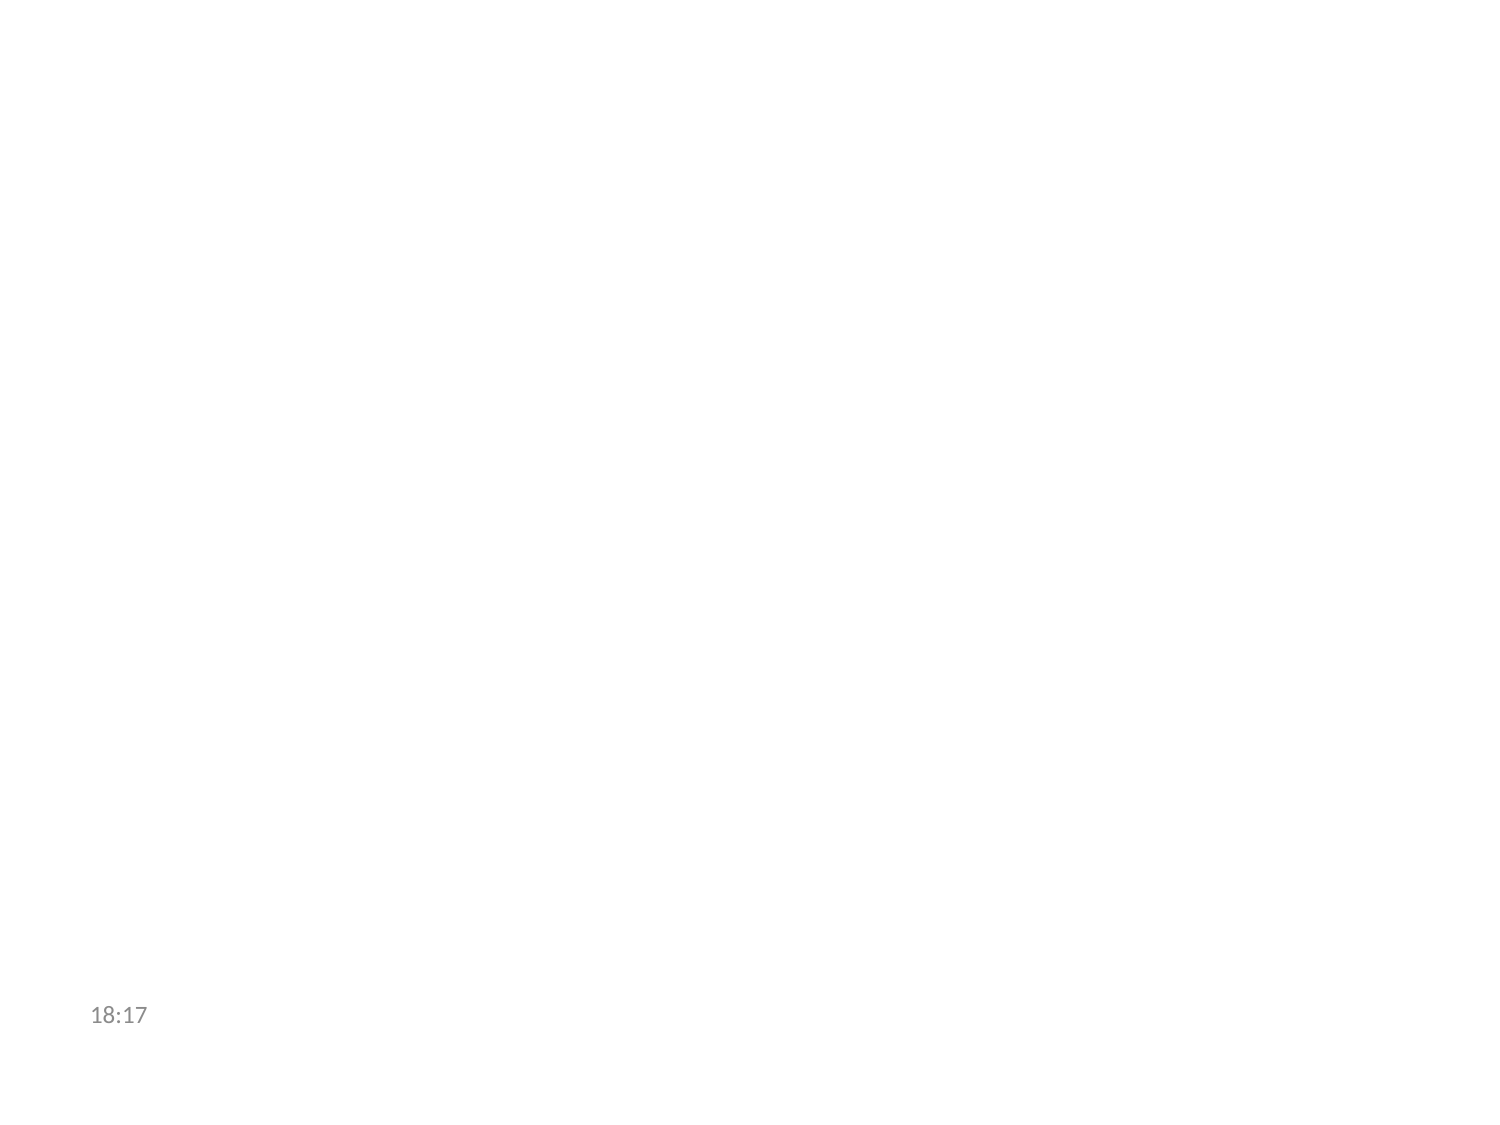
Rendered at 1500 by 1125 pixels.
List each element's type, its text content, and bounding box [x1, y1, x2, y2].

text_box 15:35 [75, 983, 425, 1044]
